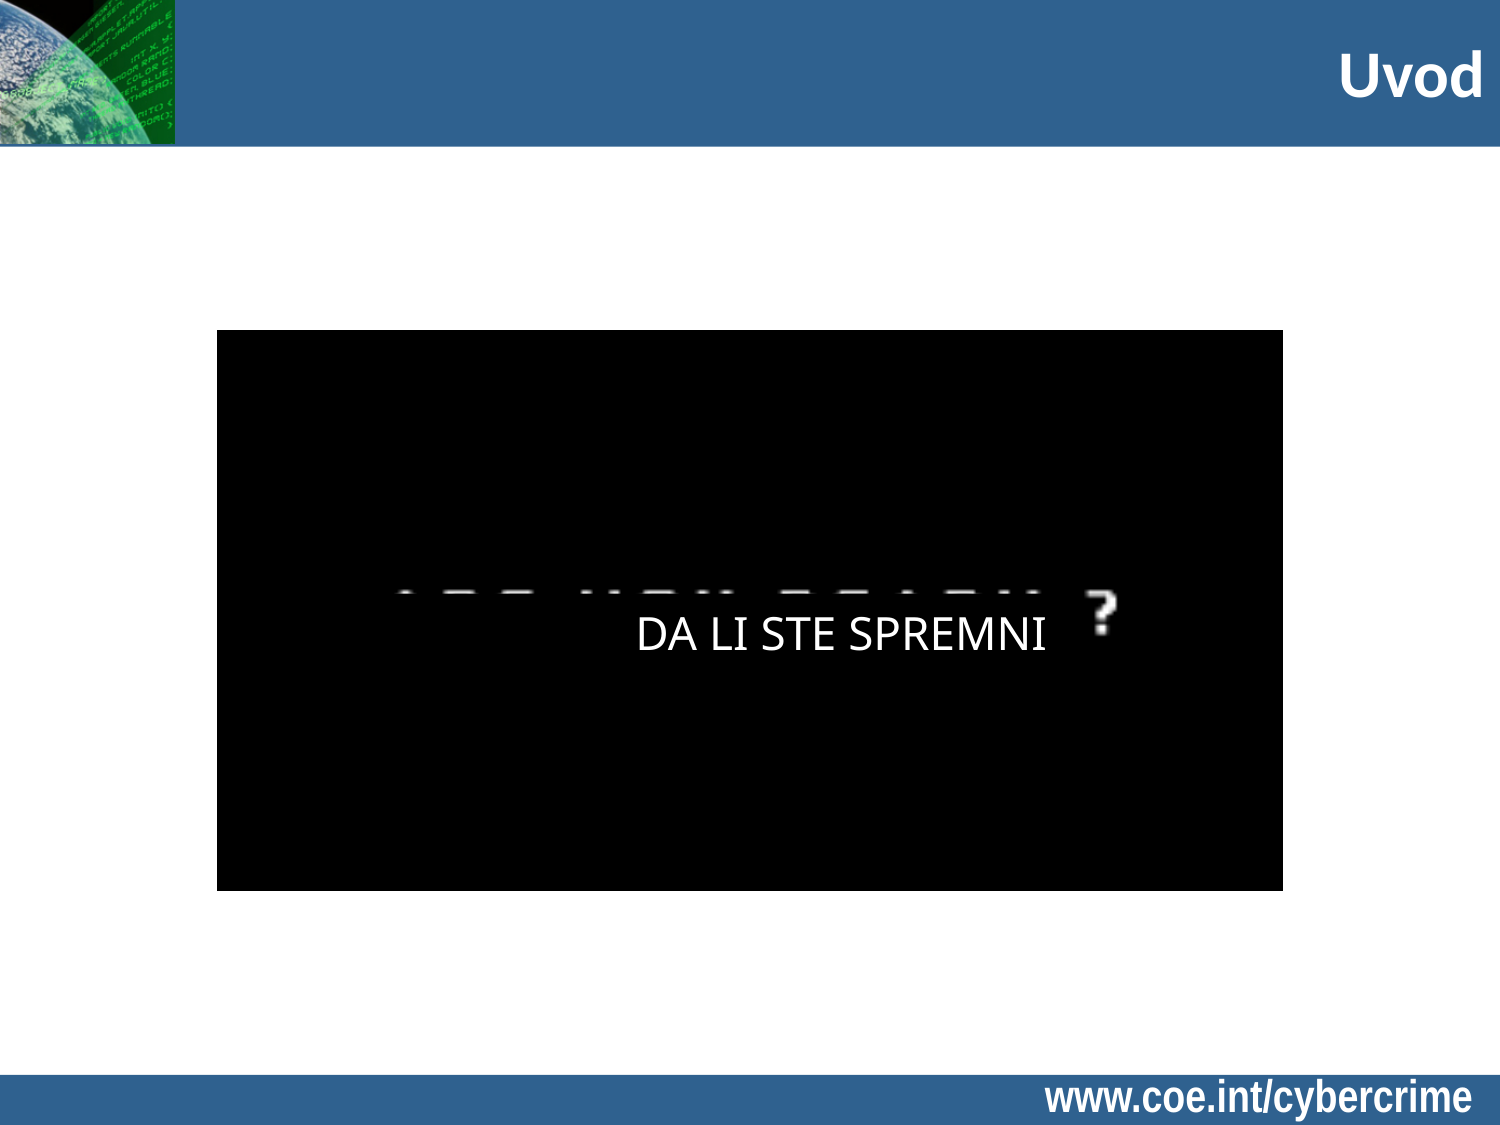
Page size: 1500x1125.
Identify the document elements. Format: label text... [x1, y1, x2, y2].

picture [217, 330, 1283, 892]
text_box [0, 1073, 1030, 1125]
text_box www.coe.int/cybercrime [1030, 1059, 1500, 1125]
picture [0, 0, 175, 144]
text_box Uvod [177, 0, 1500, 149]
